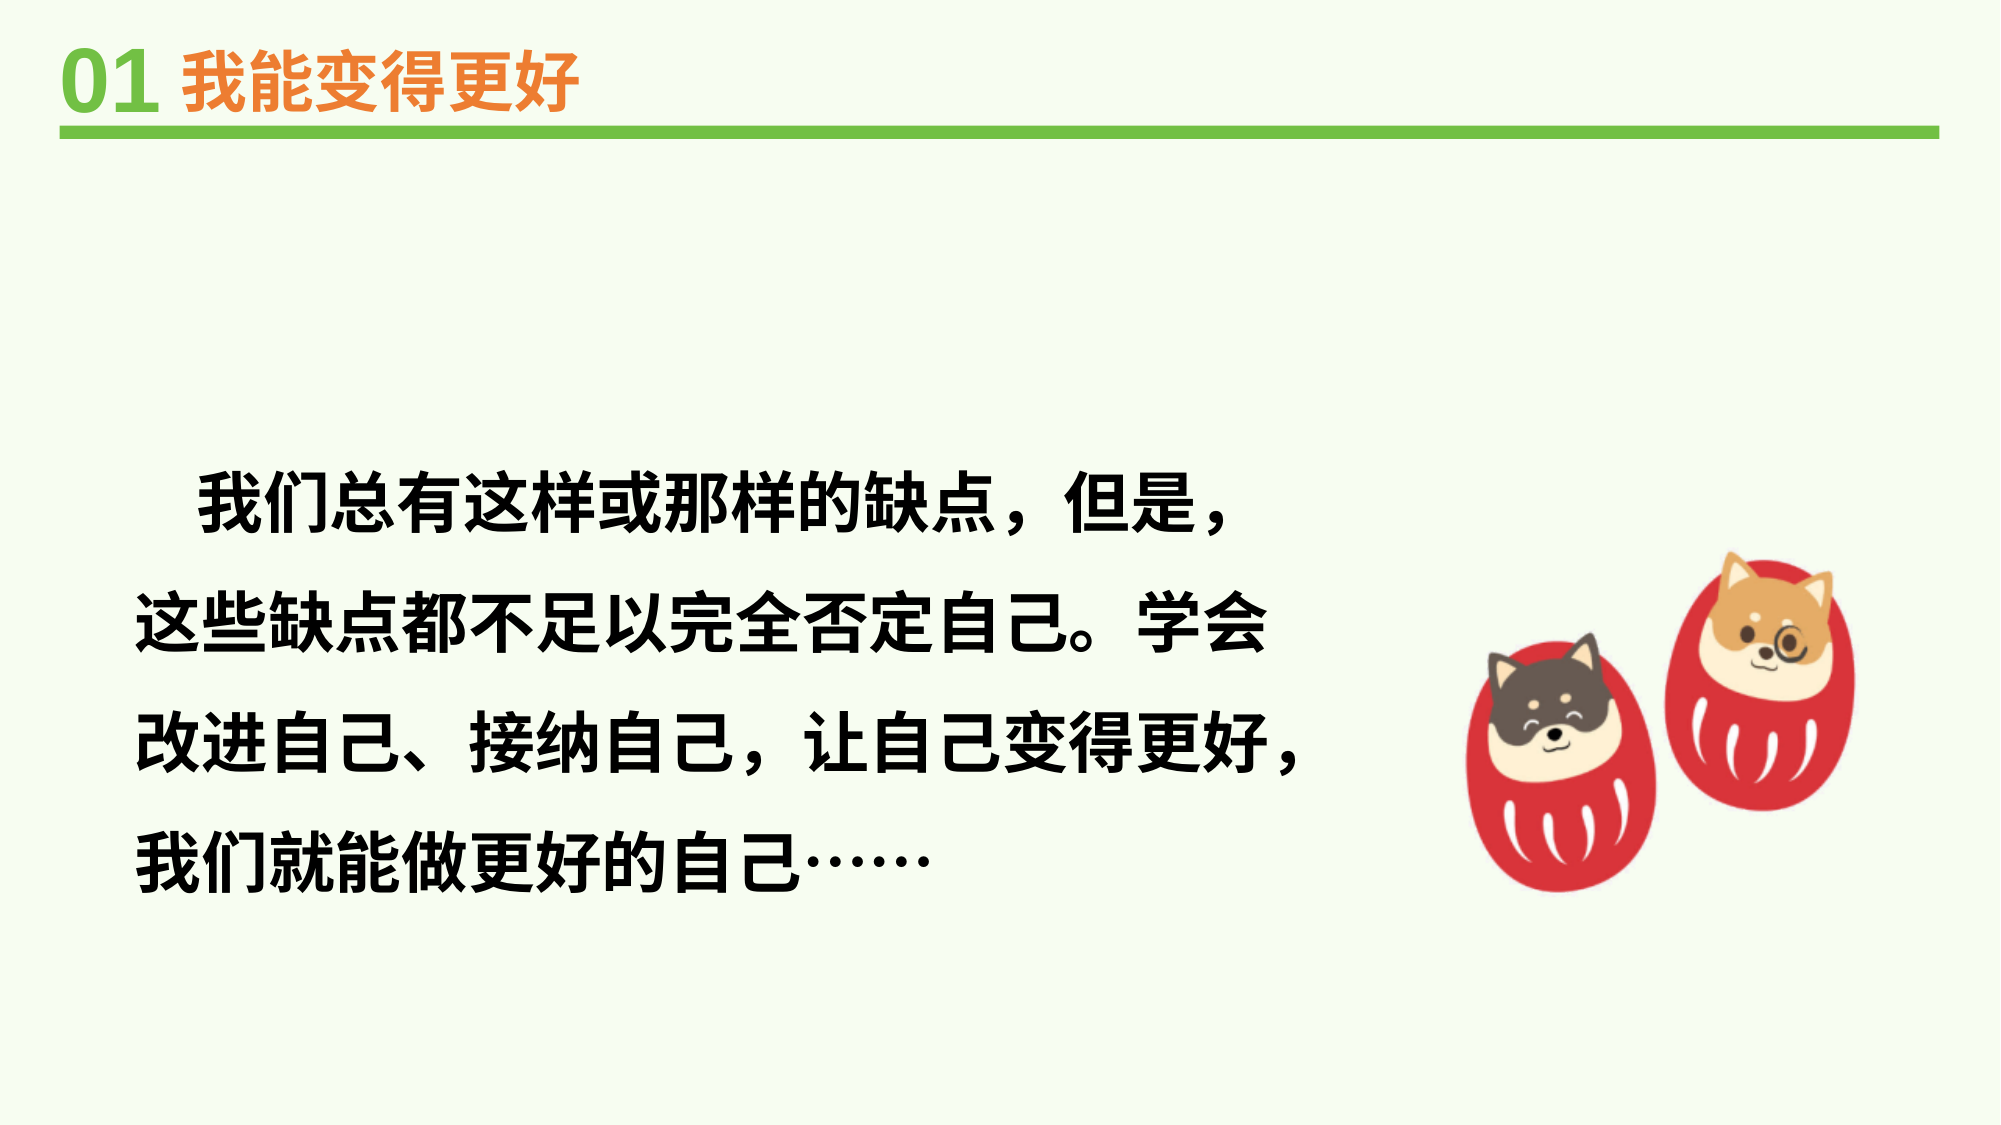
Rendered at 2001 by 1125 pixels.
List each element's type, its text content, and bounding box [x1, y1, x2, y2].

text_box 01 [59, 24, 161, 125]
picture [1433, 543, 1884, 913]
text_box 我能变得更好 [165, 32, 741, 125]
text_box 我们总有这样或那样的缺点，但是，这些缺点都不足以完全否定自己。学会改进自己、接纳自己，让自己变得更好，我们就能做更好的自己…… [119, 413, 1324, 908]
text_box [59, 125, 1940, 140]
